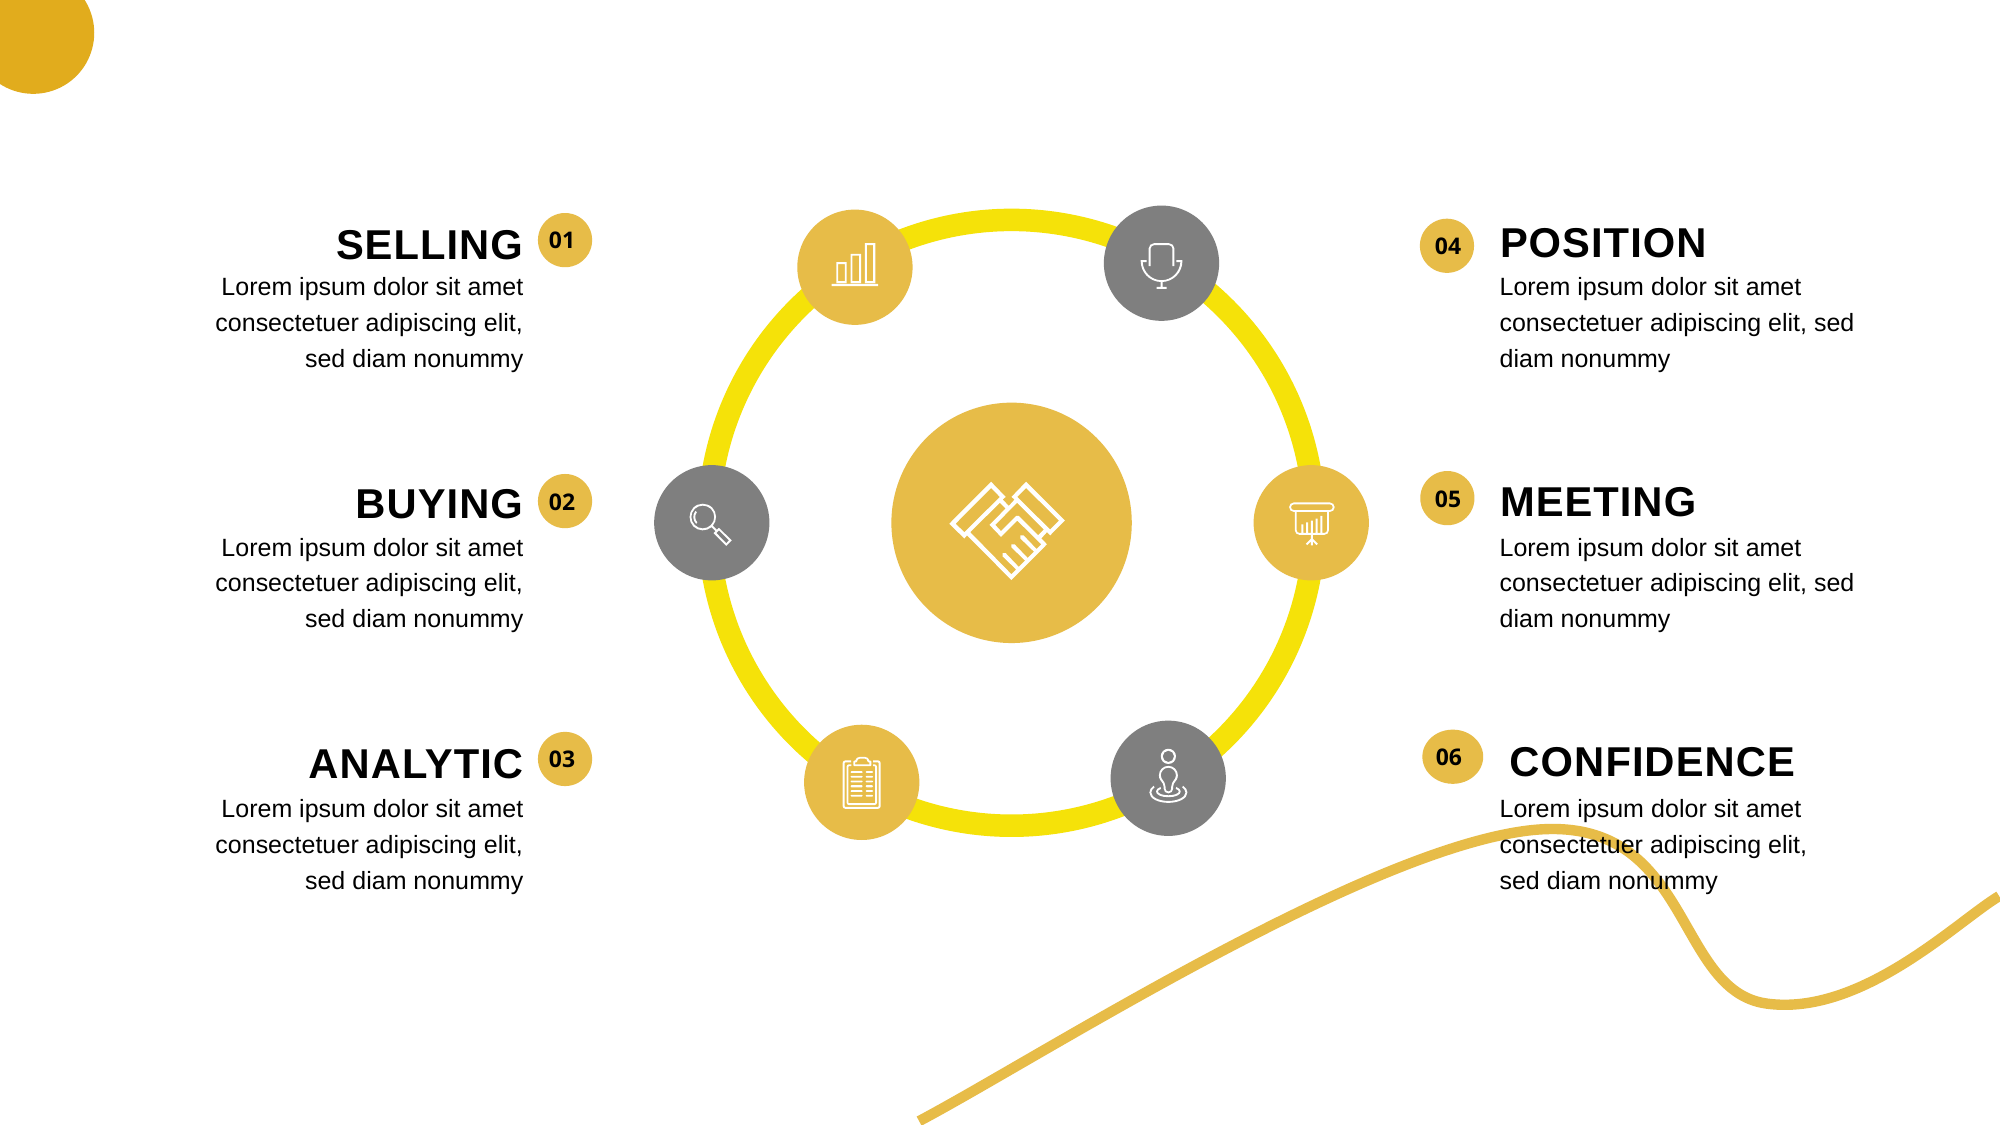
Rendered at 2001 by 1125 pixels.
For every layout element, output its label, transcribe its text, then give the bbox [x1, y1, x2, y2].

text_box [1158, 765, 1178, 794]
text_box Lorem ipsum dolor sit amet consectetuer adipiscing elit, sed diam nonummy [153, 256, 539, 380]
text_box [689, 503, 732, 546]
text_box [1203, 283, 1322, 465]
text_box [1209, 580, 1322, 757]
text_box [918, 838, 2000, 1123]
text_box 03 [534, 737, 622, 780]
text_box [1252, 464, 1370, 582]
text_box [803, 723, 921, 842]
text_box 04 [1420, 224, 1508, 267]
text_box Lorem ipsum dolor sit amet consectetuer adipiscing elit, sed diam nonummy [153, 779, 539, 902]
text_box [907, 795, 1124, 839]
text_box Lorem ipsum dolor sit amet consectetuer adipiscing elit, sed diam nonummy [1484, 256, 1872, 380]
text_box 05 [1420, 476, 1508, 519]
text_box [949, 481, 1065, 581]
text_box [547, 472, 583, 479]
text_box [1148, 243, 1175, 267]
text_box 02 [534, 479, 622, 522]
text_box [1429, 217, 1465, 224]
text_box [831, 243, 879, 287]
text_box [1428, 519, 1467, 527]
text_box 01 [534, 218, 622, 261]
text_box MEETING [1485, 467, 1799, 533]
text_box [1432, 728, 1473, 735]
text_box [1430, 469, 1465, 476]
text_box [701, 289, 814, 465]
text_box [1149, 785, 1188, 803]
text_box [1102, 204, 1221, 322]
text_box [547, 730, 583, 737]
text_box Lorem ipsum dolor sit amet consectetuer adipiscing elit, sed diam nonummy [1484, 517, 1872, 641]
text_box [701, 580, 820, 762]
text_box Lorem ipsum dolor sit amet consectetuer adipiscing elit, sed diam nonummy [153, 517, 539, 641]
text_box [1432, 778, 1474, 785]
text_box [546, 261, 584, 269]
text_box BUYING [224, 469, 538, 535]
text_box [842, 756, 881, 809]
text_box [0, 0, 96, 95]
text_box [1140, 260, 1183, 289]
text_box ANALYTIC [224, 729, 538, 794]
text_box POSITION [1485, 208, 1799, 274]
text_box [653, 464, 771, 582]
text_box [1109, 719, 1227, 837]
text_box [546, 522, 584, 530]
text_box Lorem ipsum dolor sit amet consectetuer adipiscing elit, sed diam nonummy [1484, 779, 1844, 902]
text_box [546, 780, 584, 788]
text_box [1428, 267, 1466, 274]
text_box [1289, 502, 1335, 546]
text_box [900, 207, 1116, 250]
text_box SELLING [224, 210, 538, 276]
text_box 06 [1421, 735, 1520, 778]
text_box [1160, 748, 1176, 764]
text_box [547, 211, 583, 218]
text_box [796, 208, 914, 326]
text_box CONFIDENCE [1494, 727, 1847, 792]
text_box [890, 401, 1133, 645]
